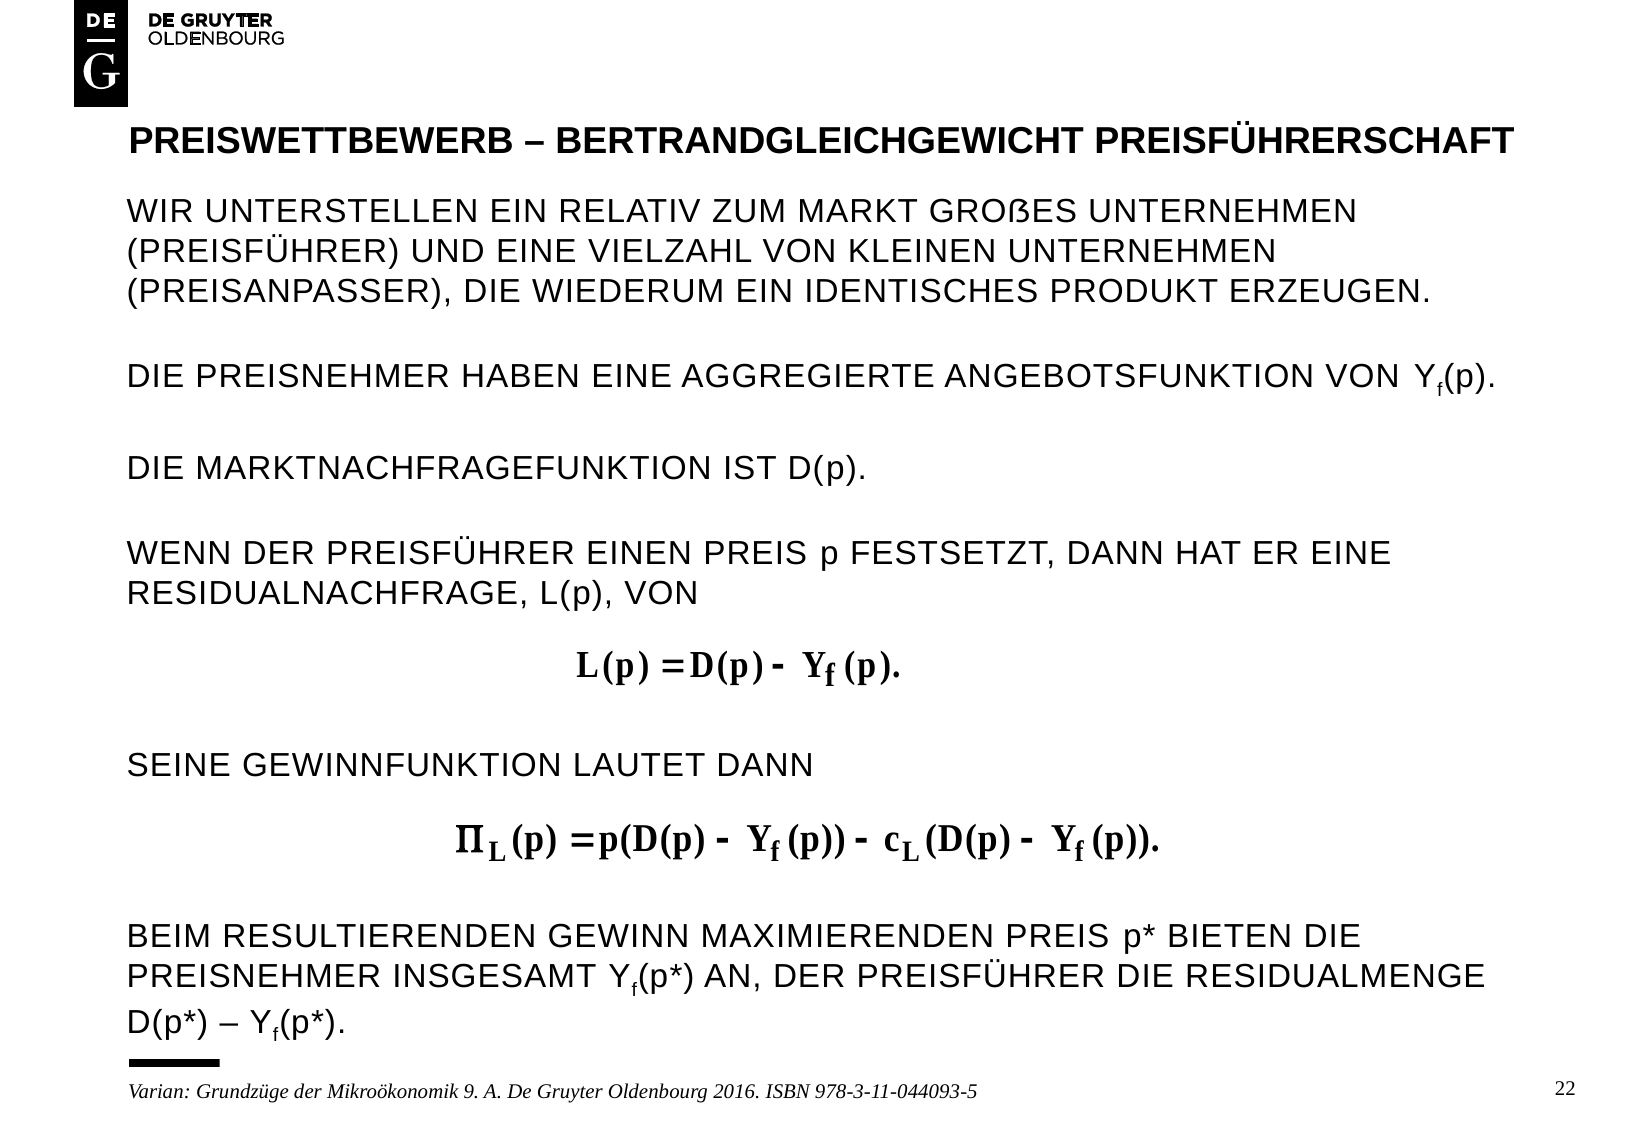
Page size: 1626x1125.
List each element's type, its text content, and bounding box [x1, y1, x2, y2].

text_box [428, 818, 1162, 864]
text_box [575, 644, 902, 689]
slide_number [128, 1077, 1539, 1108]
list Wir unterstellen ein relativ zum markt großes unternehmen (preisführer) und eine vielzahl von kleinen unternehmen (preisanpasser), die wiederum ein identisches produkt erzeugen. Die preisnehmer haben eine aggregierte angebotsfunktion von Yf(p). Die marktnachfragefunktion ist d(p). Wenn der preisführer einen preis p festsetzt, dann hat er eine Residualnachfrage, l(p), von Seine gewinnfunktion lautet dann Beim resultierenden gewinn maximierenden preis p* bieten die Preisnehmer insgesamt Yf(p*) an, der preisführer die residualmenge d(p*) – Yf(p*). [126, 189, 1554, 1036]
slide_number 22 [1554, 1074, 1614, 1104]
title PREISWETTBEWERB – BERTRANDGLEICHGEWICHT preisführerschaft [128, 115, 1555, 169]
